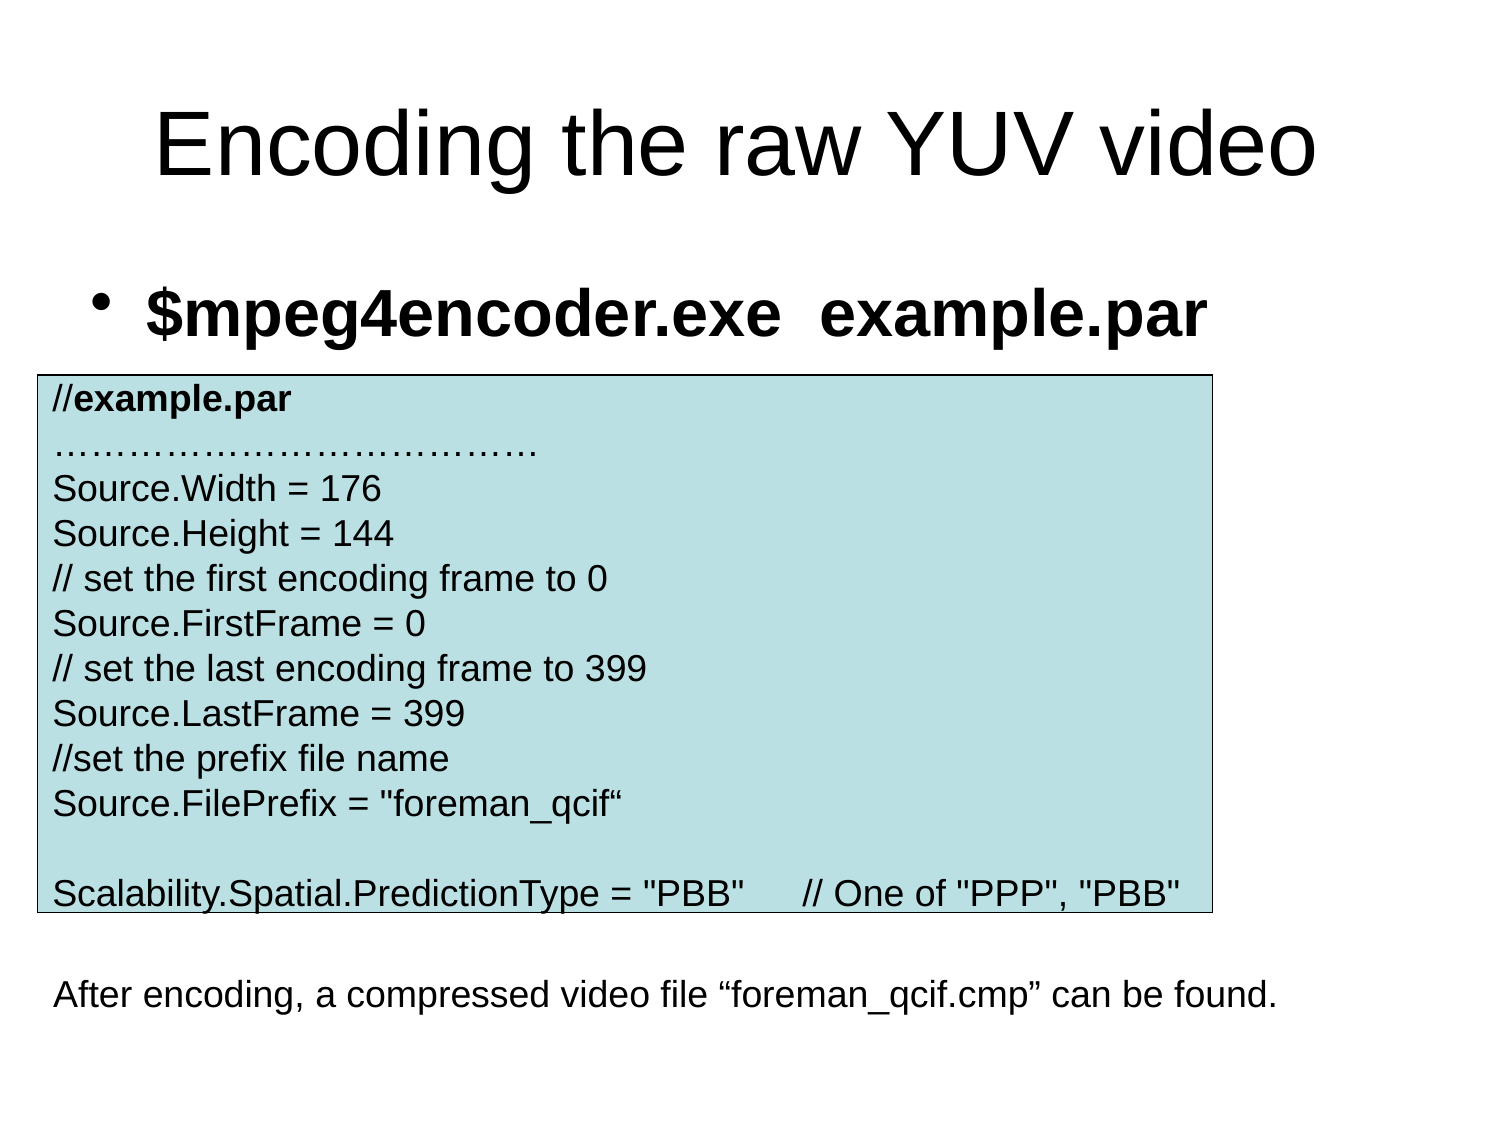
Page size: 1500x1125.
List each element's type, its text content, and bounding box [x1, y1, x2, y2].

text_box After encoding, a compressed video file “foreman_qcif.cmp” can be found. [38, 962, 1294, 1023]
list $mpeg4encoder.exe example.par [74, 262, 1426, 1006]
title Encoding the raw YUV video [74, 44, 1426, 233]
text_box //example.par ………………………………… Source.Width = 176 Source.Height = 144 // set the first encoding frame to 0 Source.FirstFrame = 0 // set the last encoding frame to 399 Source.LastFrame = 399 //set the prefix file name Source.FilePrefix = "foreman_qcif“ Scalability.Spatial.PredictionType = "PBB" // One of "PPP", "PBB" [37, 374, 1213, 913]
